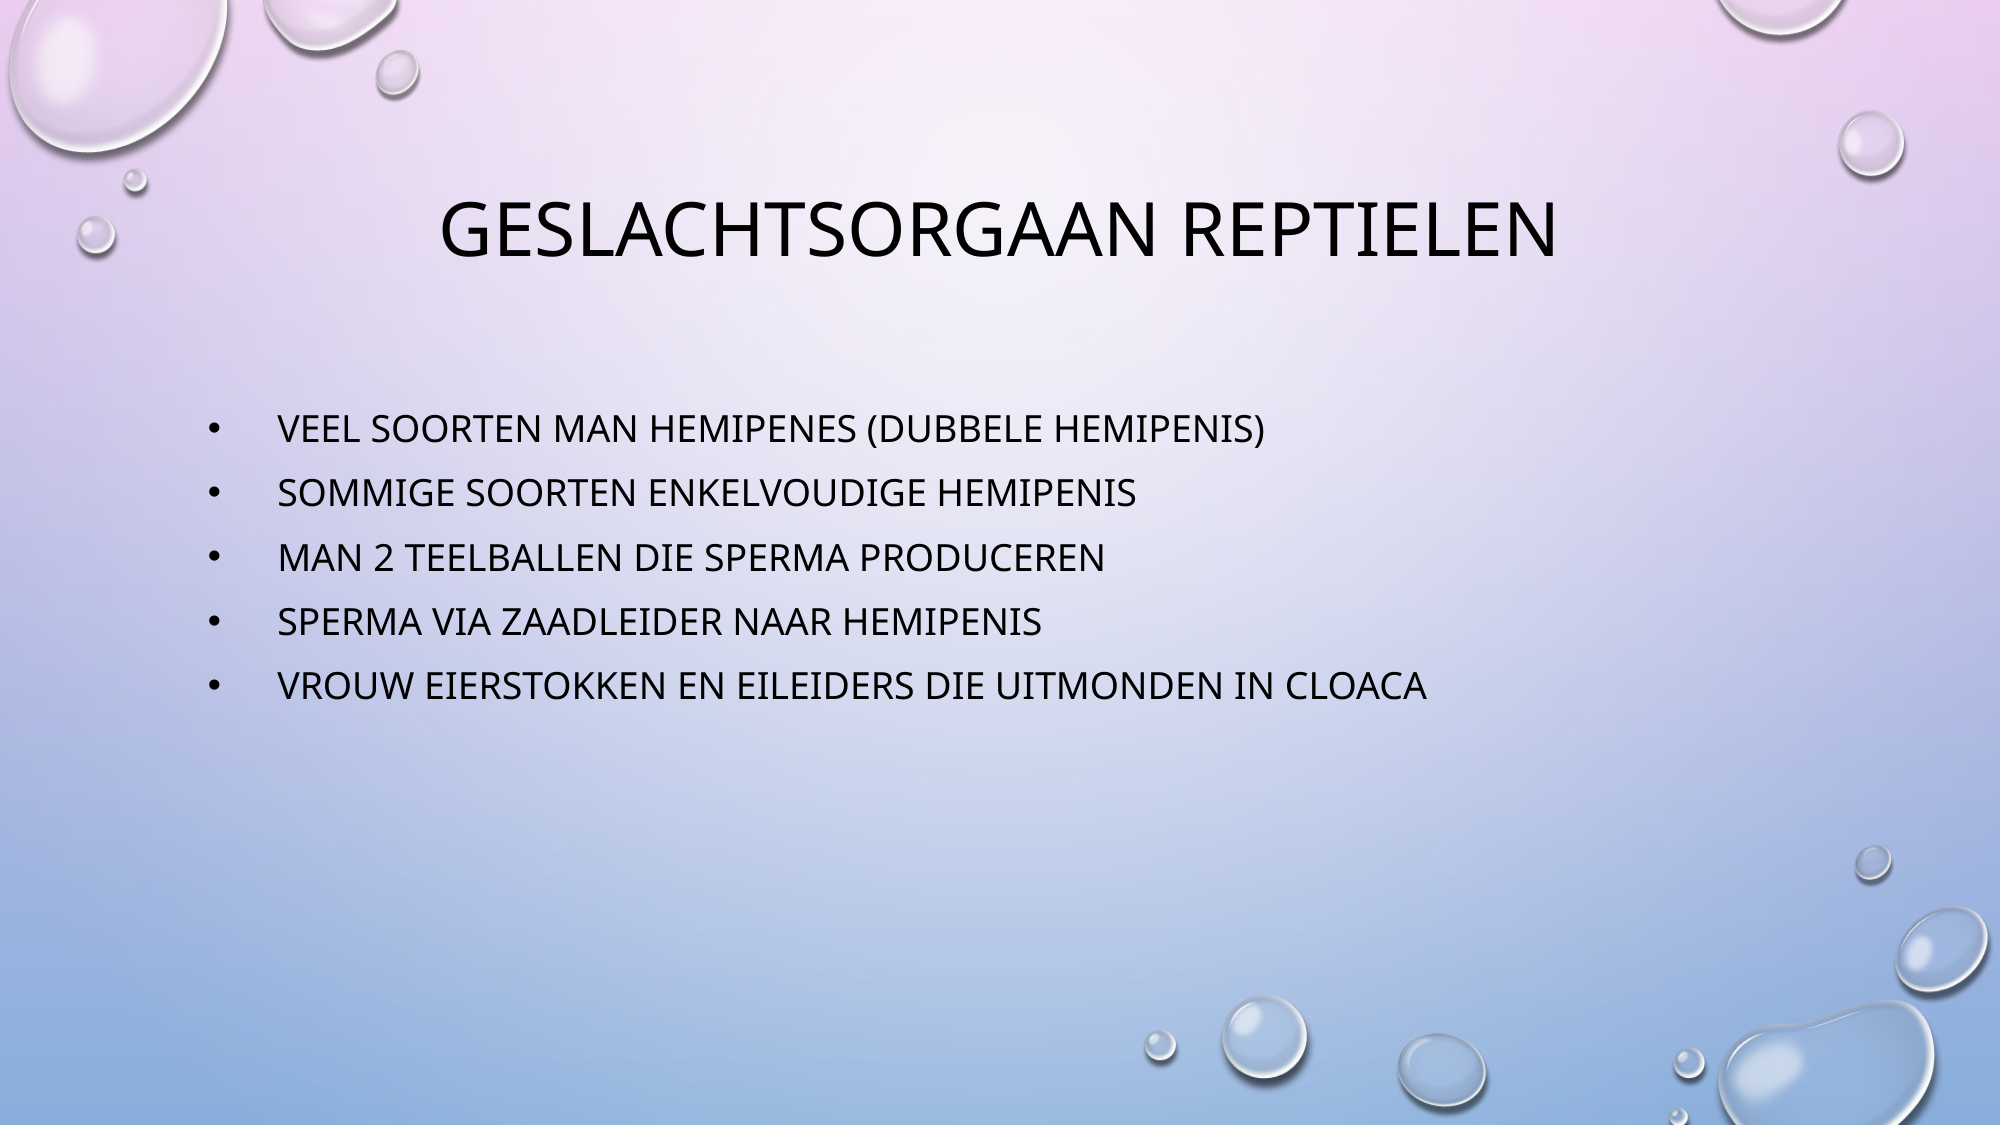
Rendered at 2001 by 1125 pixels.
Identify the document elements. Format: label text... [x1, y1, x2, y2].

title Geslachtsorgaan reptielen [149, 101, 1851, 364]
list Veel soorten man hemipenes (dubbele hemipenis) Sommige soorten enkelvoudige hemipenis Man 2 teelballen die sperma produceren Sperma via zaadleider naar hemipenis Vrouw eierstokken en eileiders die uitmonden in cloaca [149, 388, 1850, 950]
picture [0, 0, 2000, 1125]
